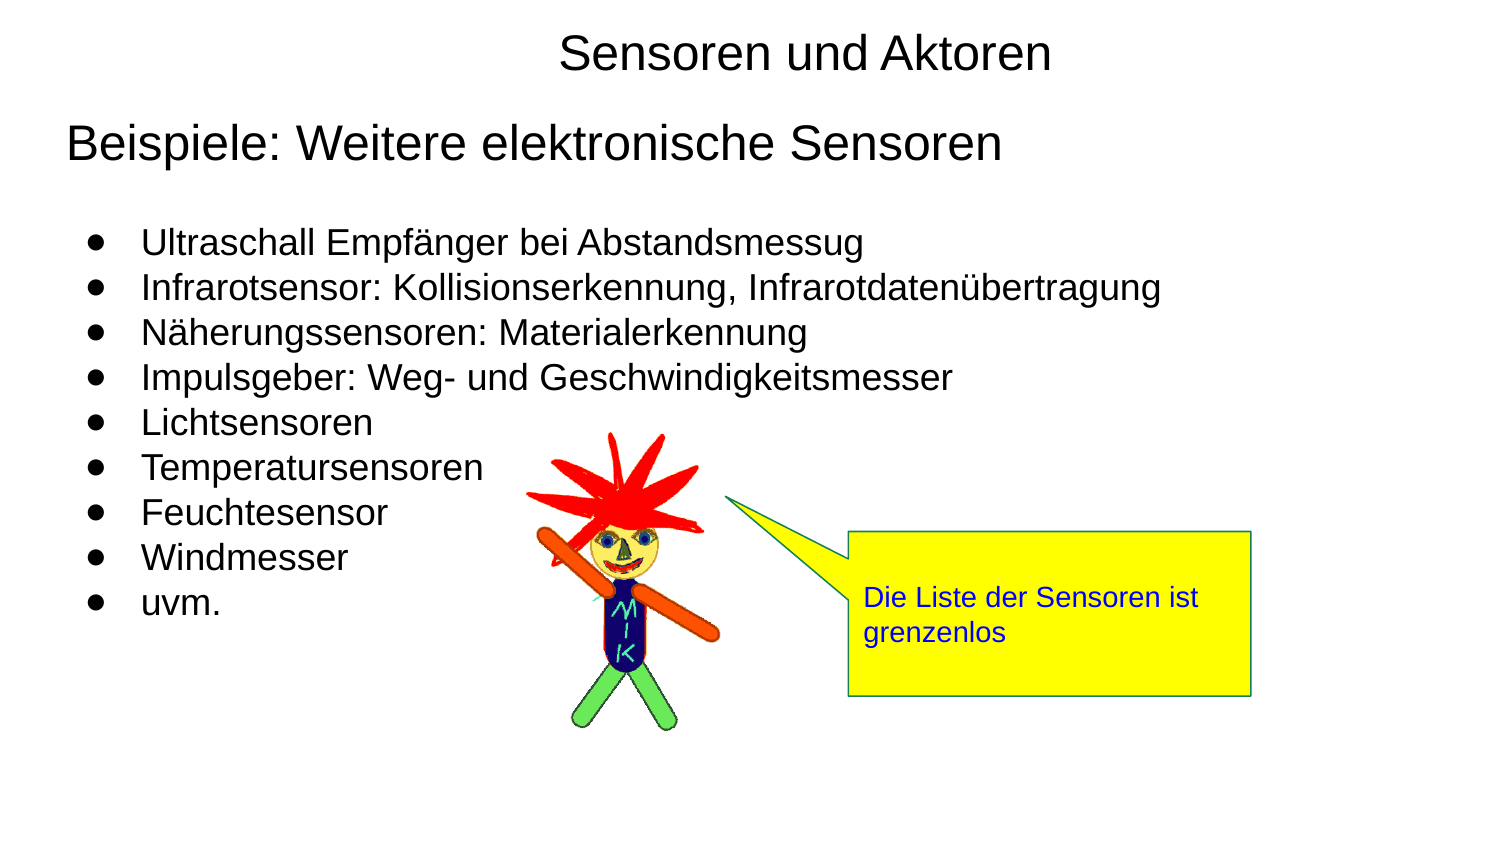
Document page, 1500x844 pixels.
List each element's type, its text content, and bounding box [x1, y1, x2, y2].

text_box Beispiele: Weitere elektronische Sensoren [50, 95, 1433, 203]
picture [513, 421, 730, 740]
text_box Ultraschall Empfänger bei Abstandsmessug Infrarotsensor: Kollisionserkennung, Infrarotdatenübertragung Näherungssensoren: Materialerkennung Impulsgeber: Weg- und Geschwindigkeitsmesser Lichtsensoren Temperatursensoren Feuchtesensor Windmesser uvm. [50, 203, 1251, 739]
title Sensoren und Aktoren [454, 0, 1158, 95]
text_box Die Liste der Sensoren ist grenzenlos [735, 501, 1251, 697]
